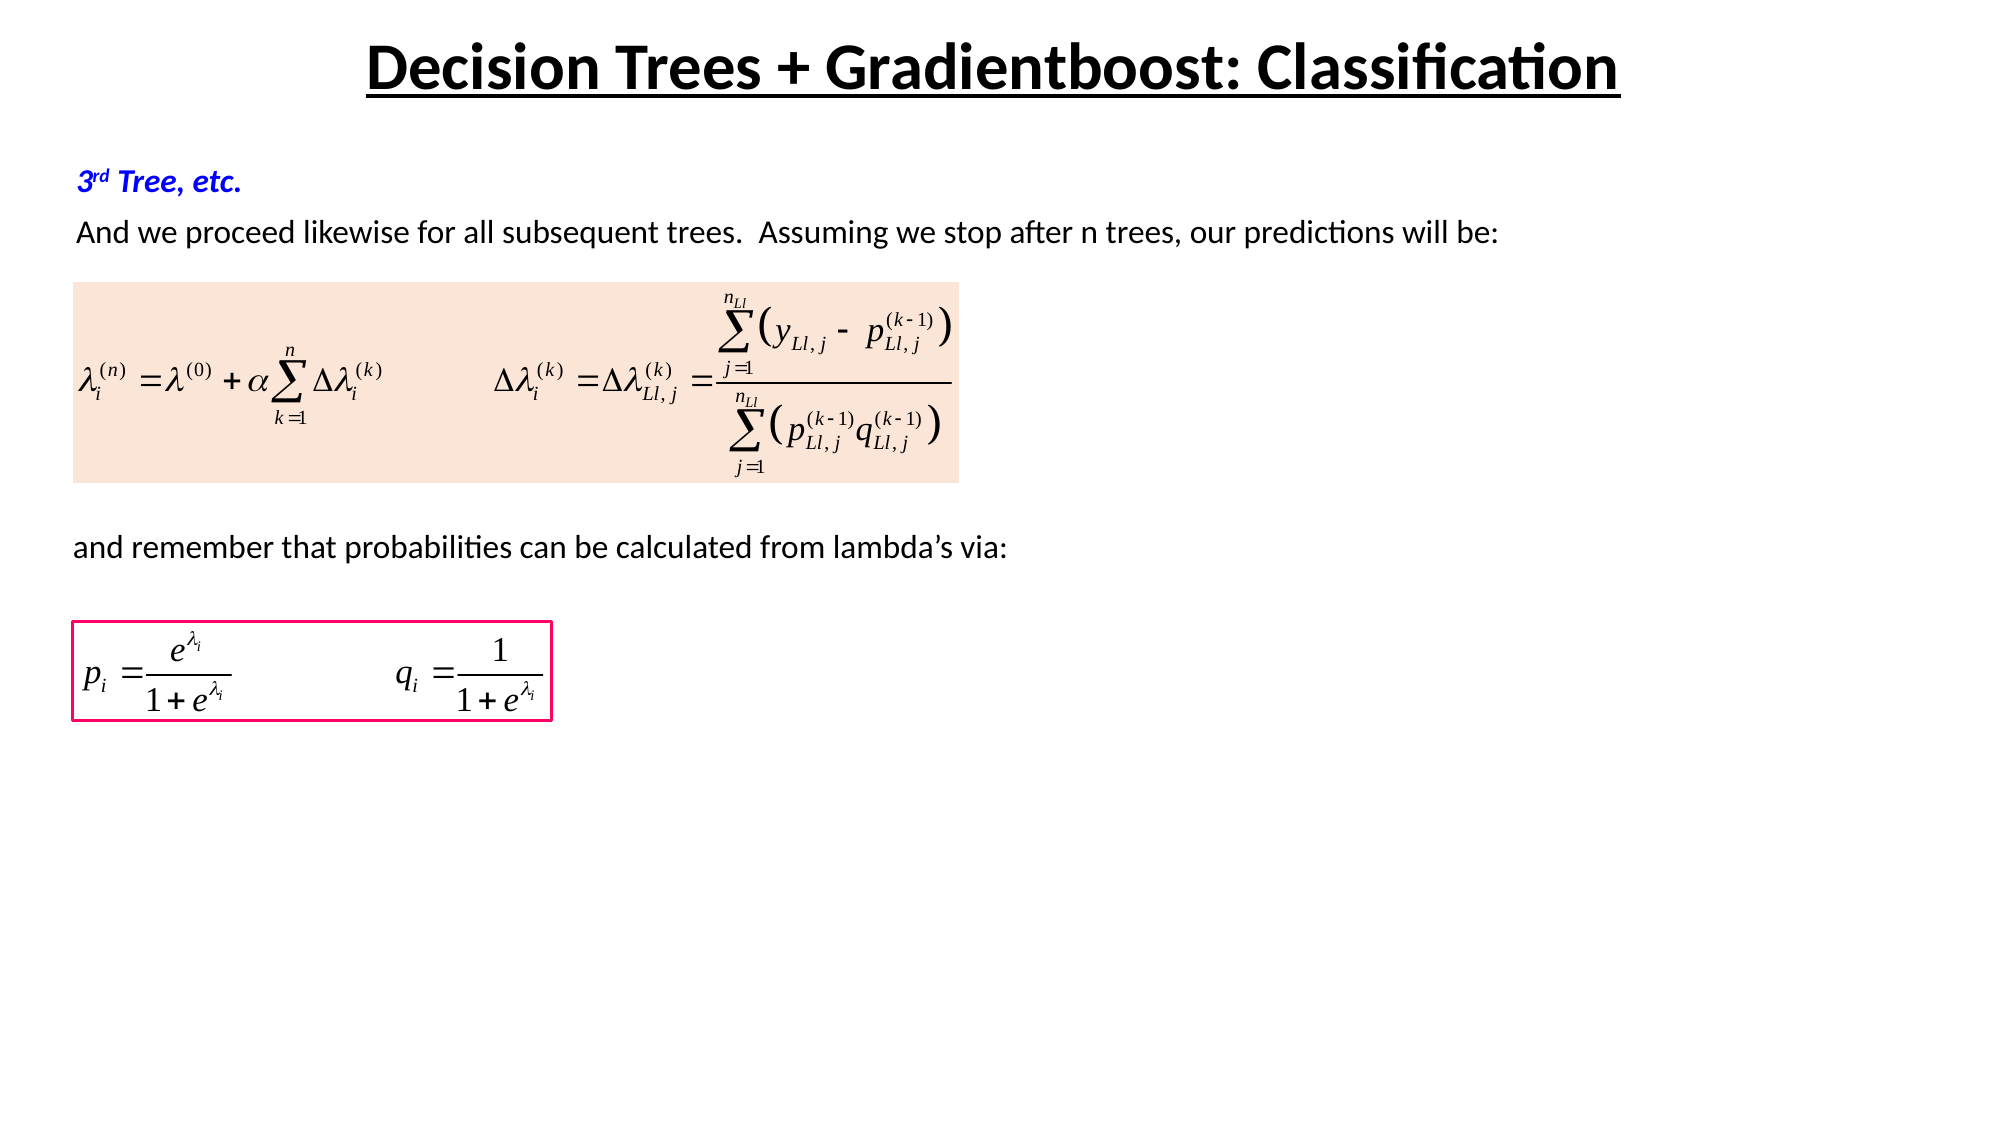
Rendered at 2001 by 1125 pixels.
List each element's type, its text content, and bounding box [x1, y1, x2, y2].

text_box And we proceed likewise for all subsequent trees. Assuming we stop after n trees, our predictions will be: [61, 203, 1563, 258]
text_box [72, 282, 959, 484]
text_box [74, 623, 550, 719]
text_box 3rd Tree, etc. [61, 151, 291, 207]
text_box Decision Trees + Gradientboost: Classification [351, 15, 1667, 111]
text_box and remember that probabilities can be calculated from lambda’s via: [58, 518, 1069, 573]
